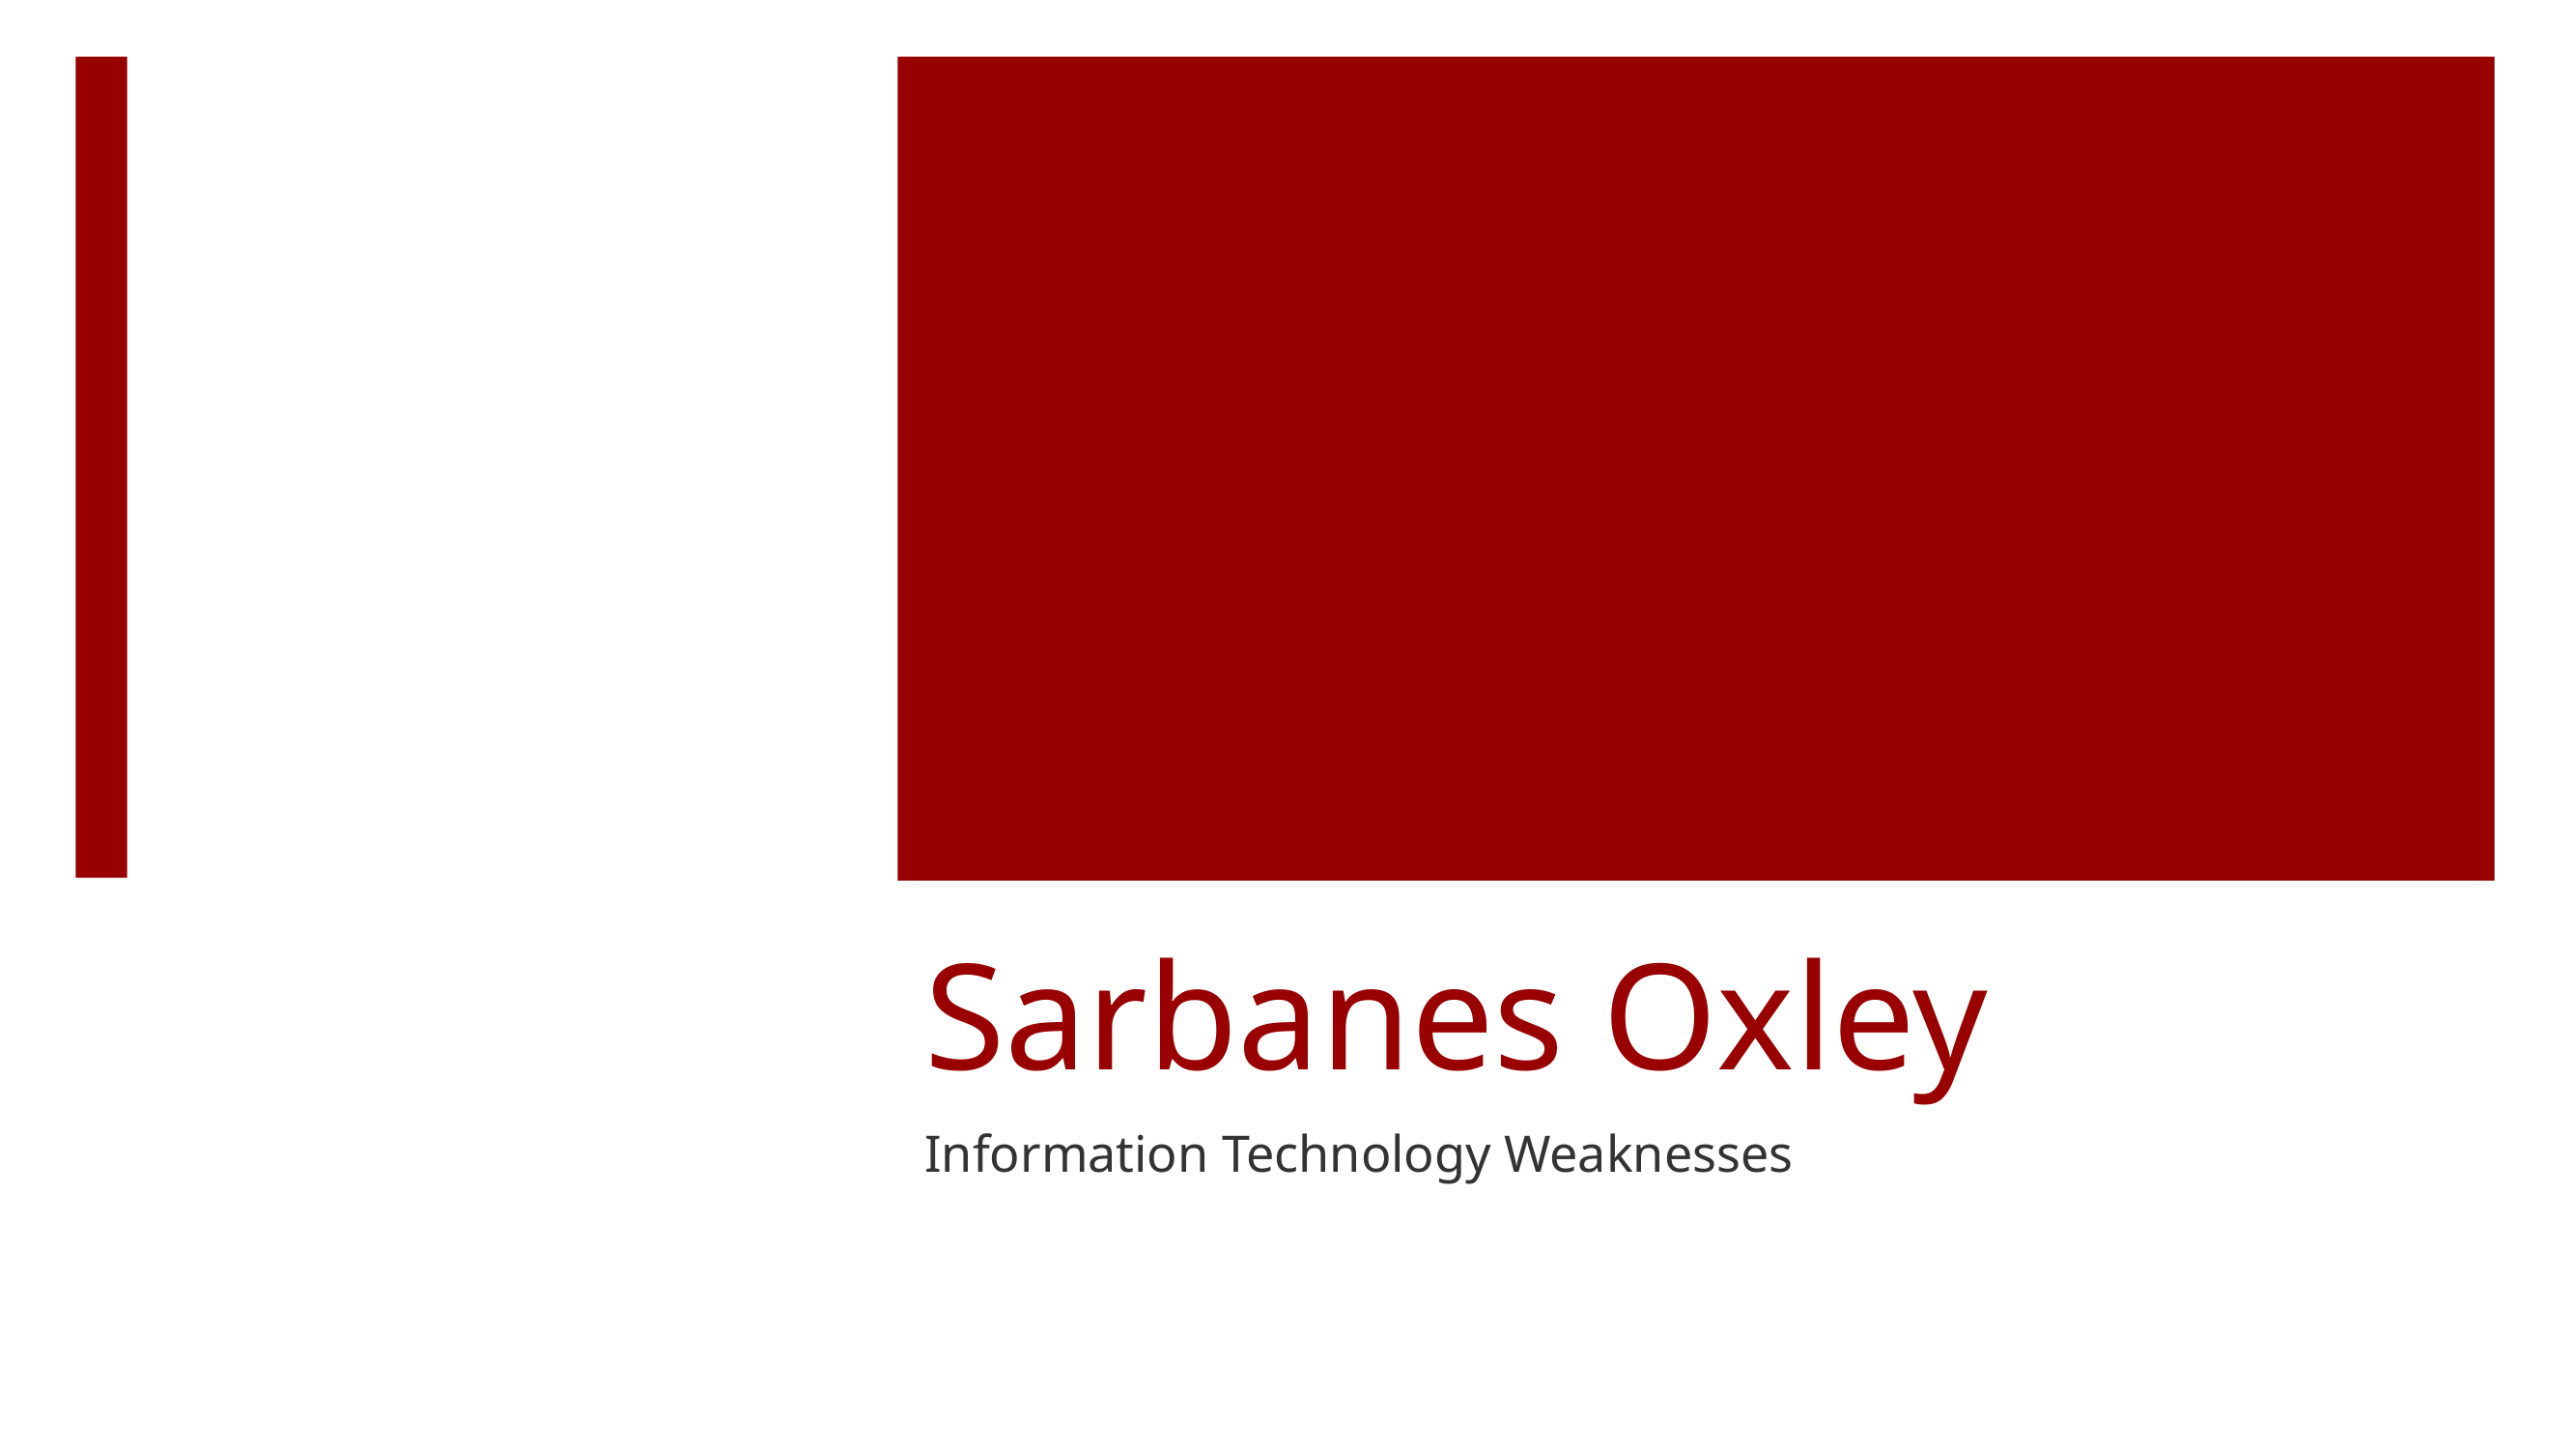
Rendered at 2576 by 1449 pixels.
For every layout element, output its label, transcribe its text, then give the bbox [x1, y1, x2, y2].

subtitle Information Technology Weaknesses [901, 1110, 2440, 1242]
title Sarbanes Oxley [901, 889, 2440, 1110]
